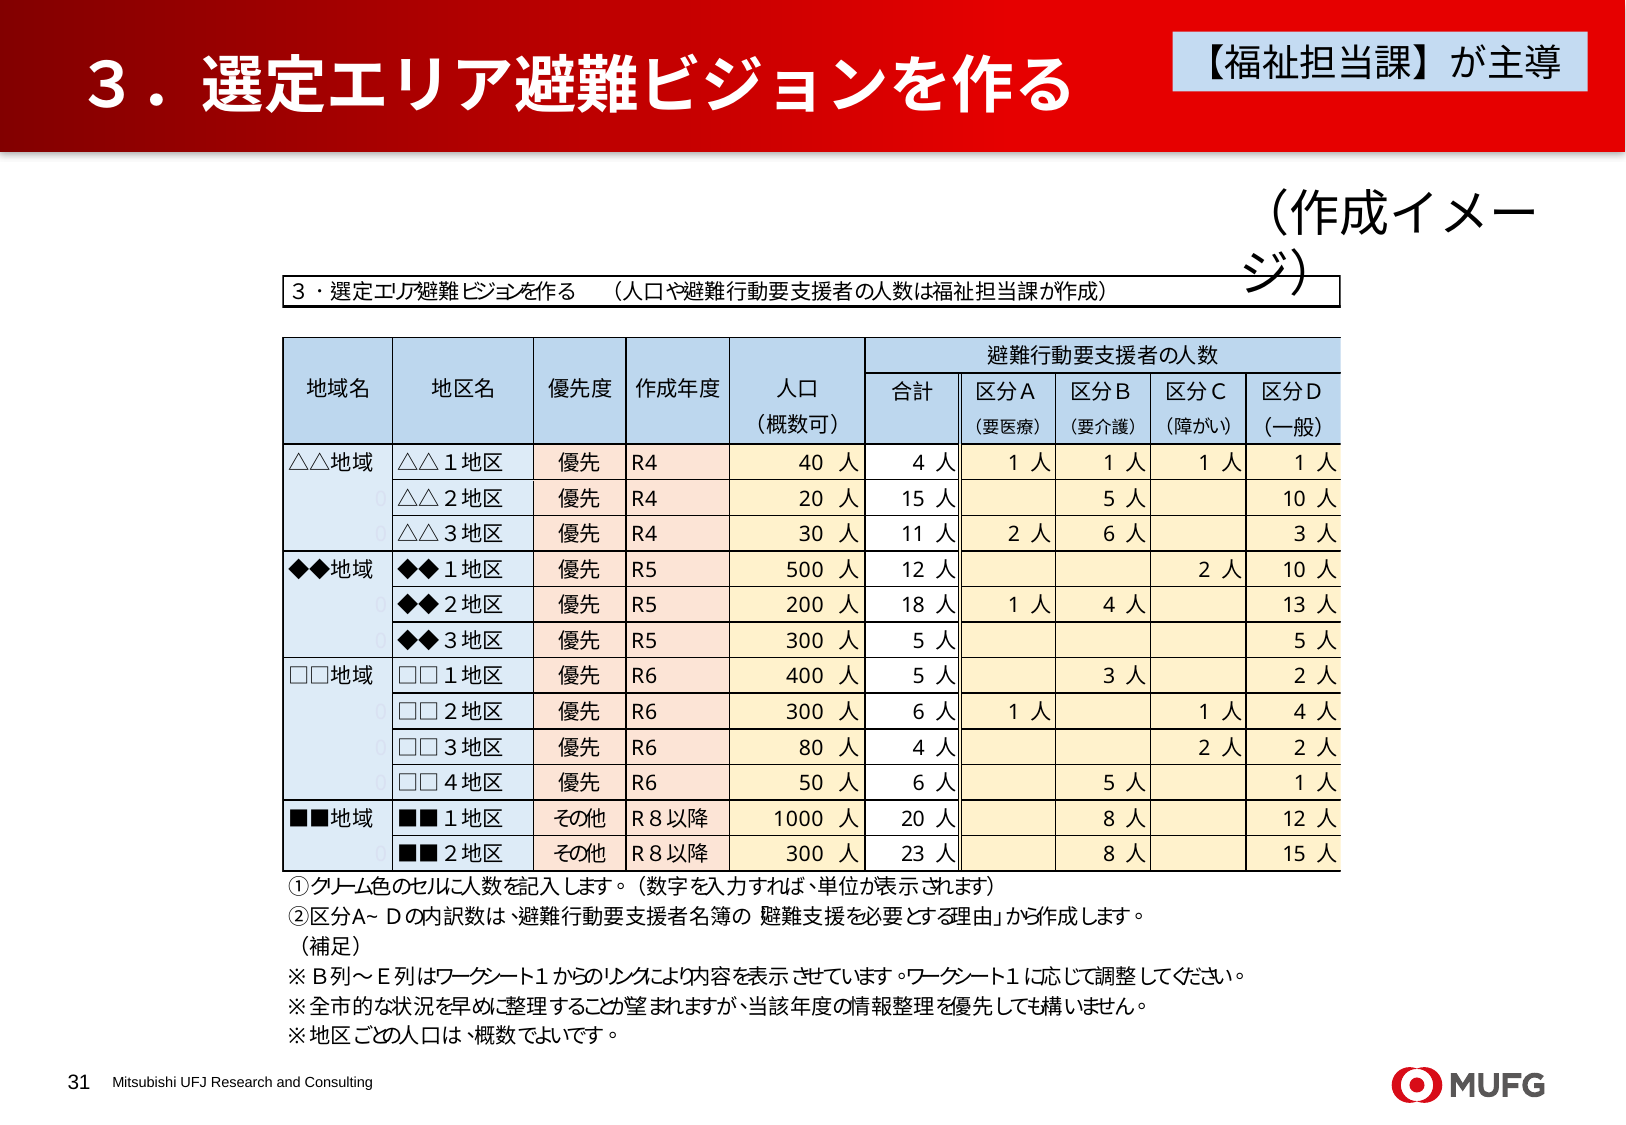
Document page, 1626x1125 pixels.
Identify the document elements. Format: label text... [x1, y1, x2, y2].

title ３．選定エリア避難ビジョンを作る [67, 42, 1557, 120]
text_box （作成イメージ） [1230, 172, 1610, 250]
text_box 【福祉担当課】が主導 [1172, 31, 1588, 92]
picture [282, 275, 1343, 1052]
